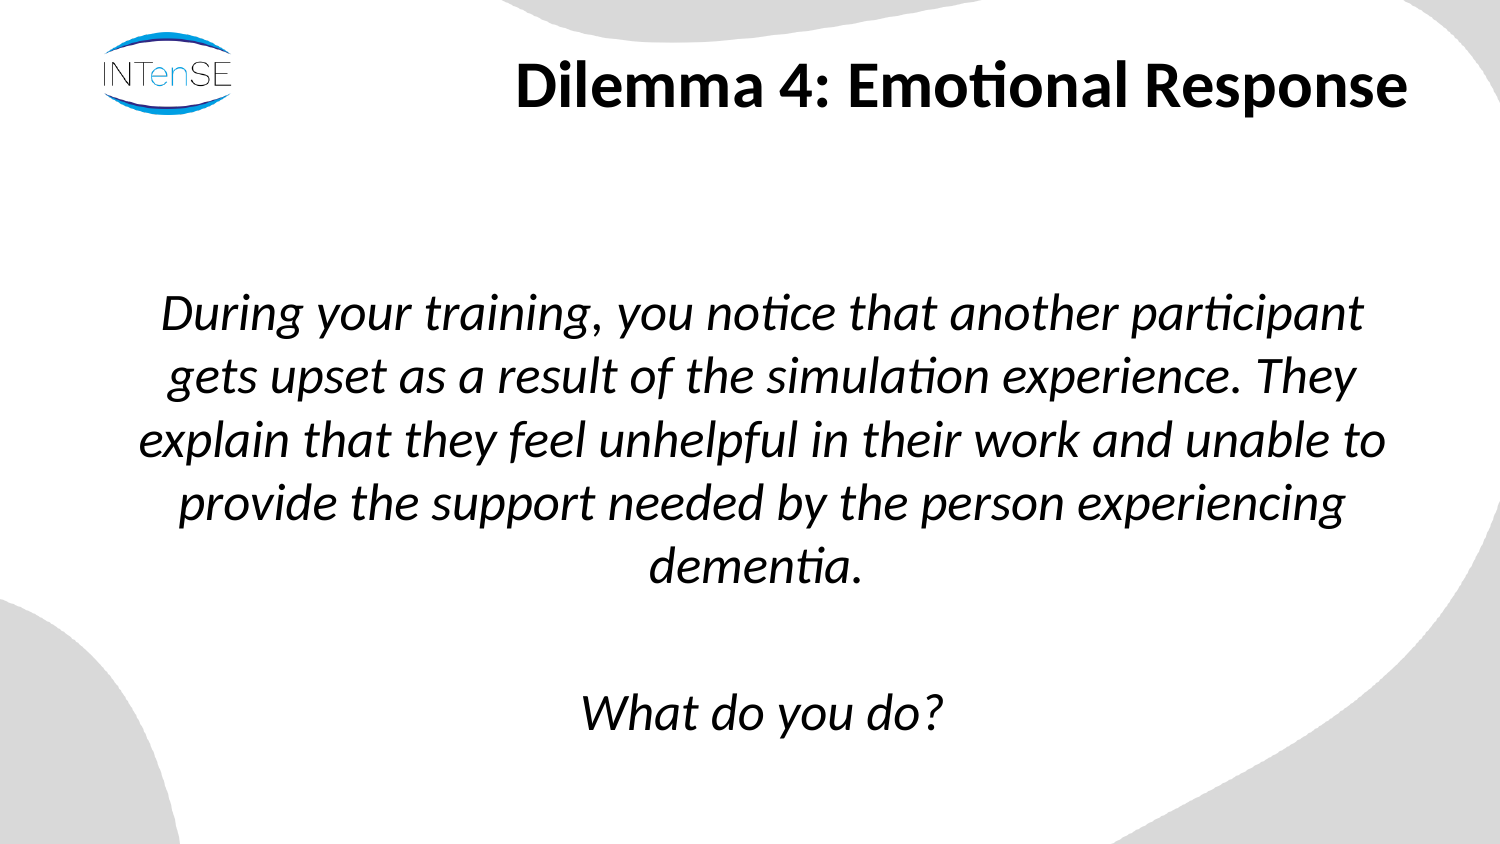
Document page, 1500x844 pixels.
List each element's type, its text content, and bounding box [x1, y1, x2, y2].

list During your training, you notice that another participant gets upset as a result of the simulation experience. They explain that they feel unhelpful in their work and unable to provide the support needed by the person experiencing dementia. What do you do? [100, 196, 1425, 754]
title Dilemma 4: Emotional Response [277, 33, 1425, 175]
picture [0, 0, 1500, 844]
